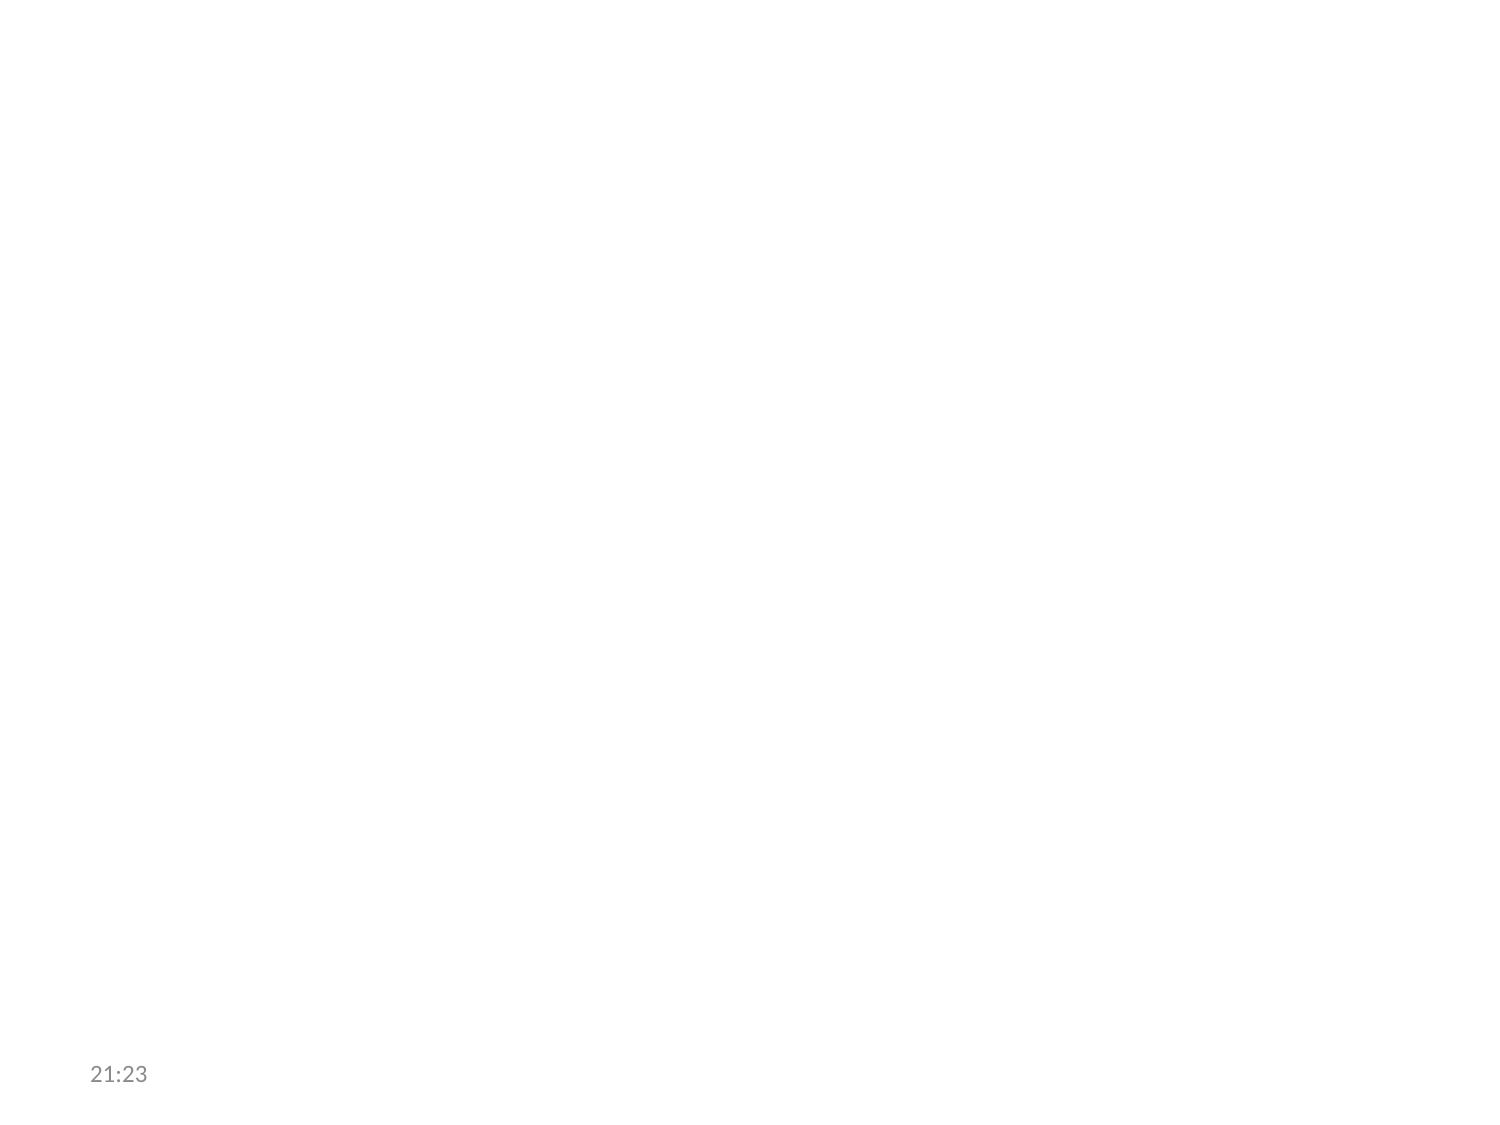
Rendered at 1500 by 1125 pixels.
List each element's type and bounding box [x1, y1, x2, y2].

slide_number [75, 1042, 425, 1103]
